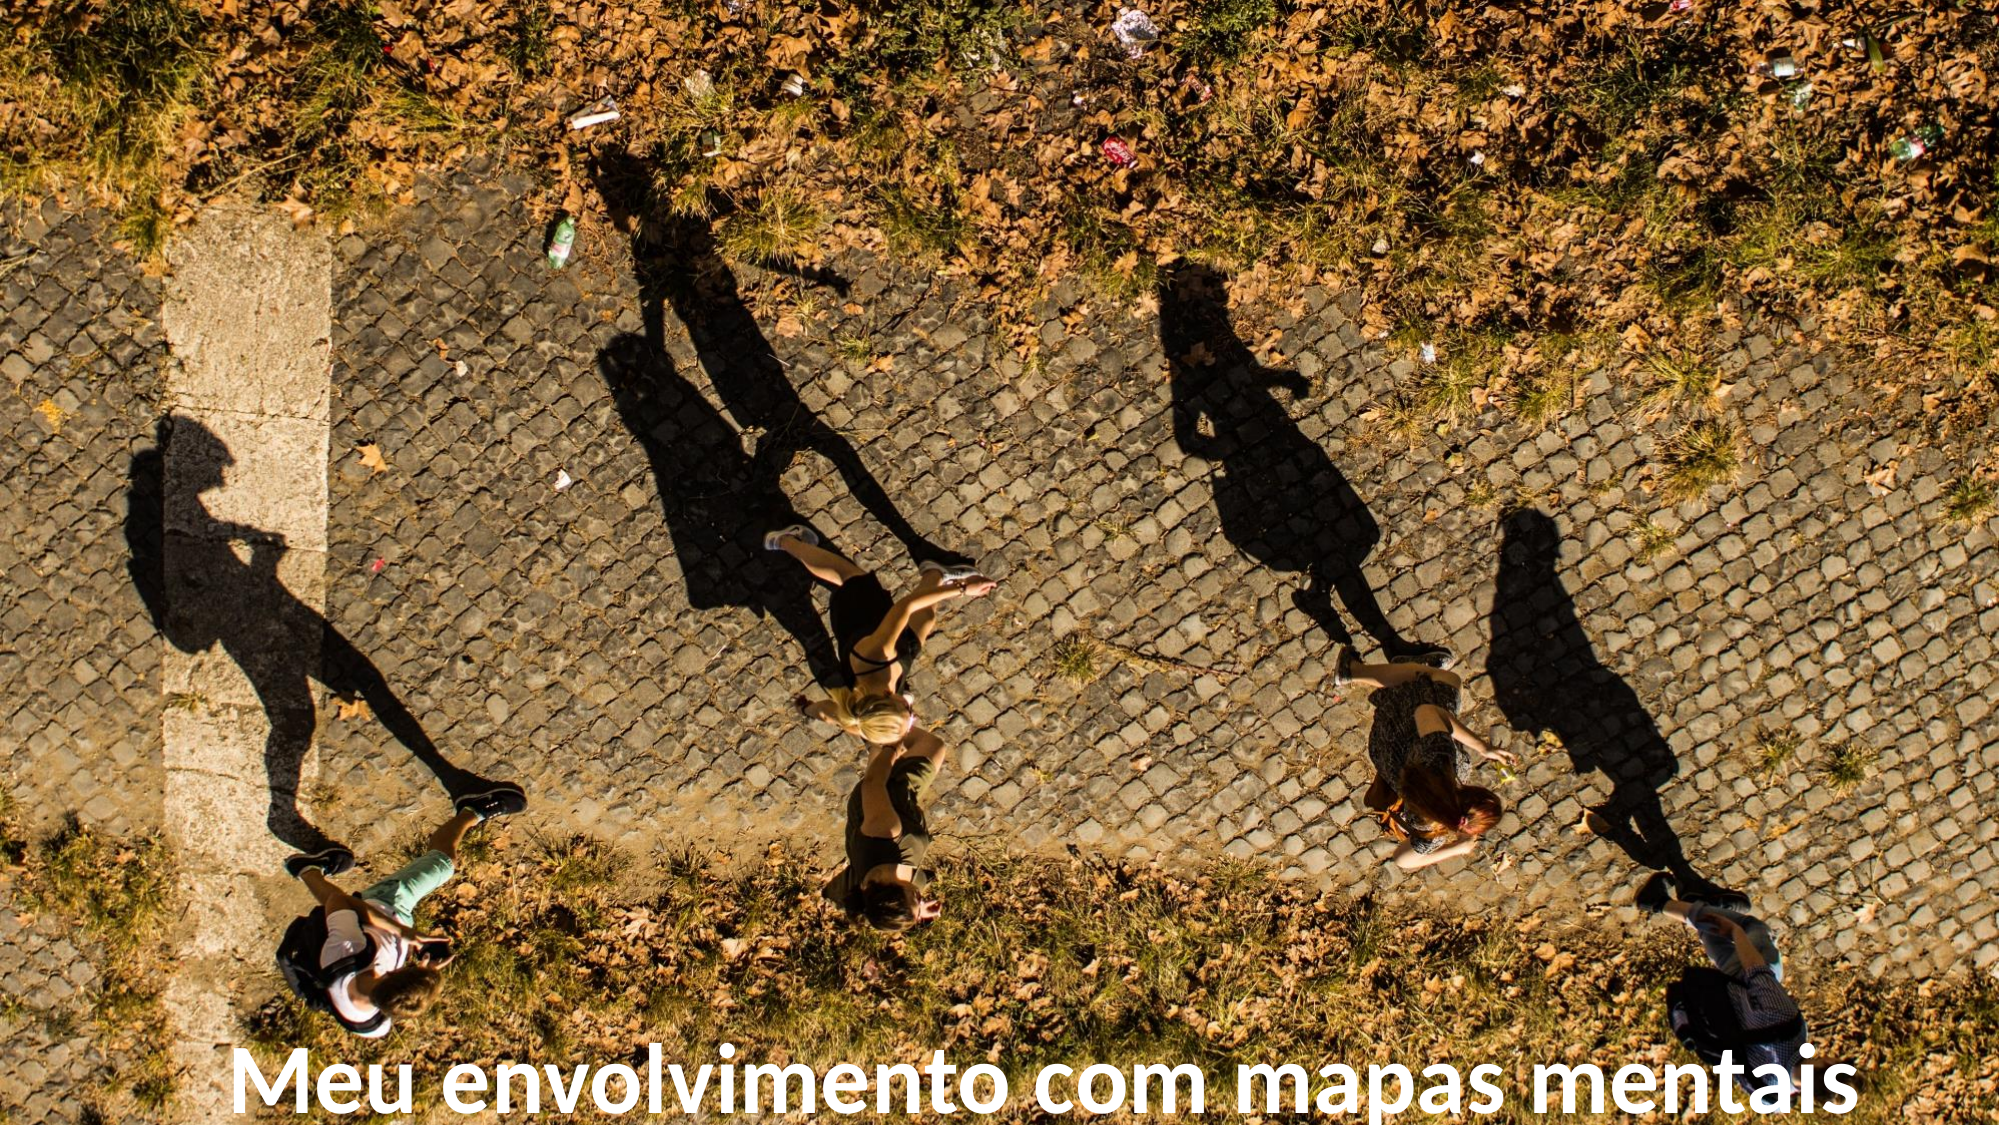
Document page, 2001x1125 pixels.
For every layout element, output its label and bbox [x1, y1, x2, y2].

list [0, 0, 1999, 1125]
